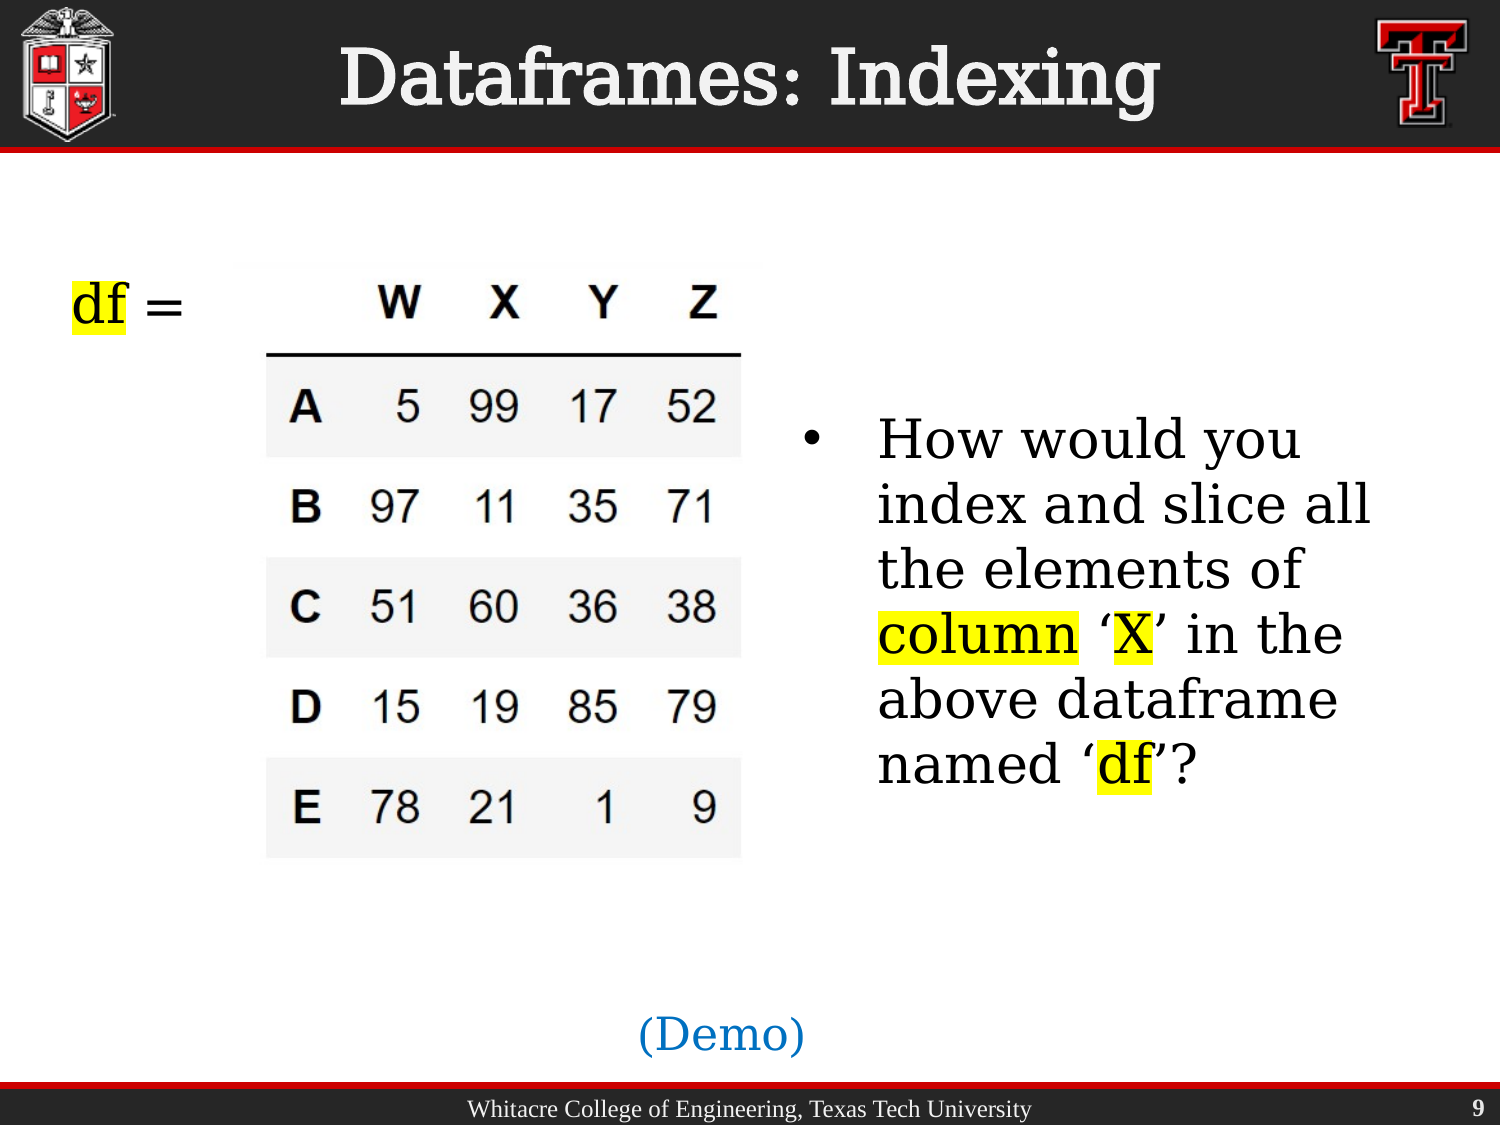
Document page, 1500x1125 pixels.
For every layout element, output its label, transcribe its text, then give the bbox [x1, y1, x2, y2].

picture [1373, 14, 1472, 128]
picture [233, 262, 764, 876]
slide_number 9 [1392, 1086, 1500, 1125]
text_box df = [57, 262, 231, 342]
picture [21, 7, 116, 142]
text_box (Demo) [620, 997, 824, 1067]
text_box How would you index and slice all the elements of column ‘X’ in the above dataframe named ‘df’? [787, 397, 1472, 802]
title Dataframes: Indexing [151, 6, 1349, 141]
